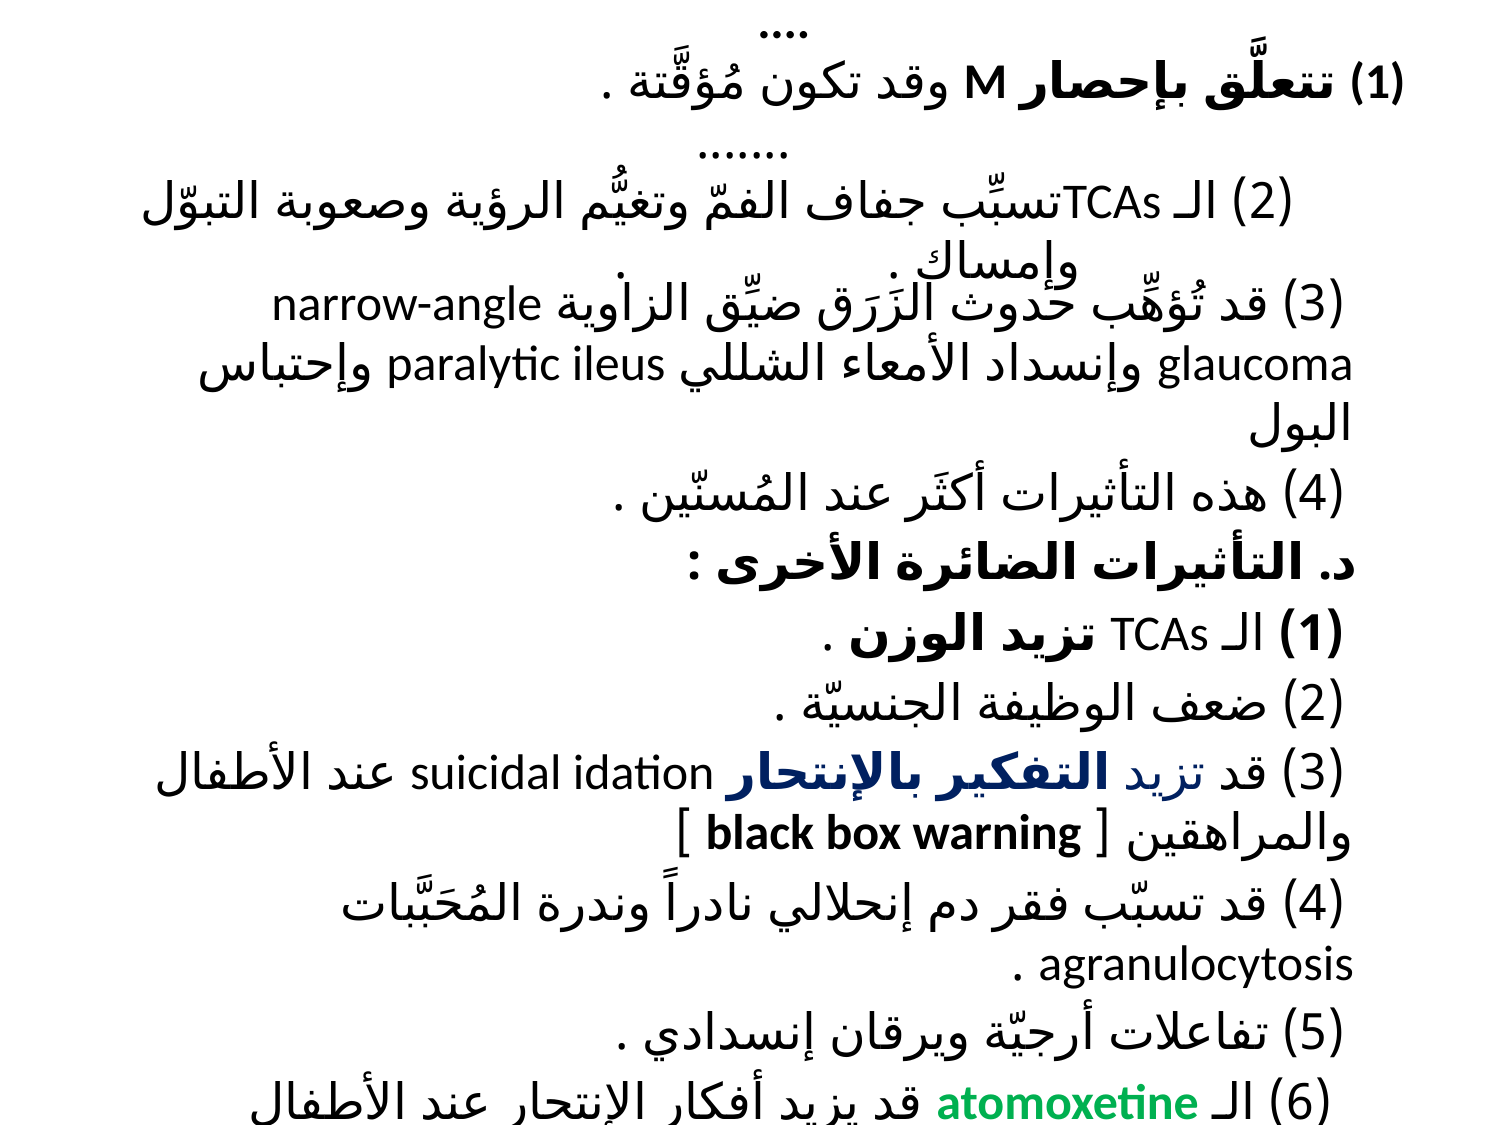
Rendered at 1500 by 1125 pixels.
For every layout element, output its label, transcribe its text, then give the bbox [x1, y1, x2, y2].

list (3) قد تُؤهِّب حدوث الزَرَق ضيِّق الزاوية narrow-angle glaucoma وإنسداد الأمعاء الشللي paralytic ileus وإحتباس البول (4) هذه التأثيرات أكثَر عند المُسنّين . د. التأثيرات الضائرة الأخرى : (1) الـ TCAs تزيد الوزن . (2) ضعف الوظيفة الجنسيّة . (3) قد تزيد التفكير بالإنتحار suicidal idation عند الأطفال والمراهقين [ black box warning ] (4) قد تسبّب فقر دم إنحلالي نادراً وندرة المُحَبَّبات agranulocytosis . (5) تفاعلات أرجيّة ويرقان إنسدادي . (6) الـ atomoxetine قد يزيد أفكار الإنتحار عند الأطفال والمراهقين . [75, 262, 1425, 1005]
title ج. الجهاز العصبي المُستَقِلّ Autonomic nervous system : .... (1) تتعلَّق بإحصار M وقد تكون مُؤقَّتة . ....... (2) الـ TCAsتسبِّب جفاف الفمّ وتغيُّم الرؤية وصعوبة التبوّل وإمساك . . [75, 45, 1425, 233]
